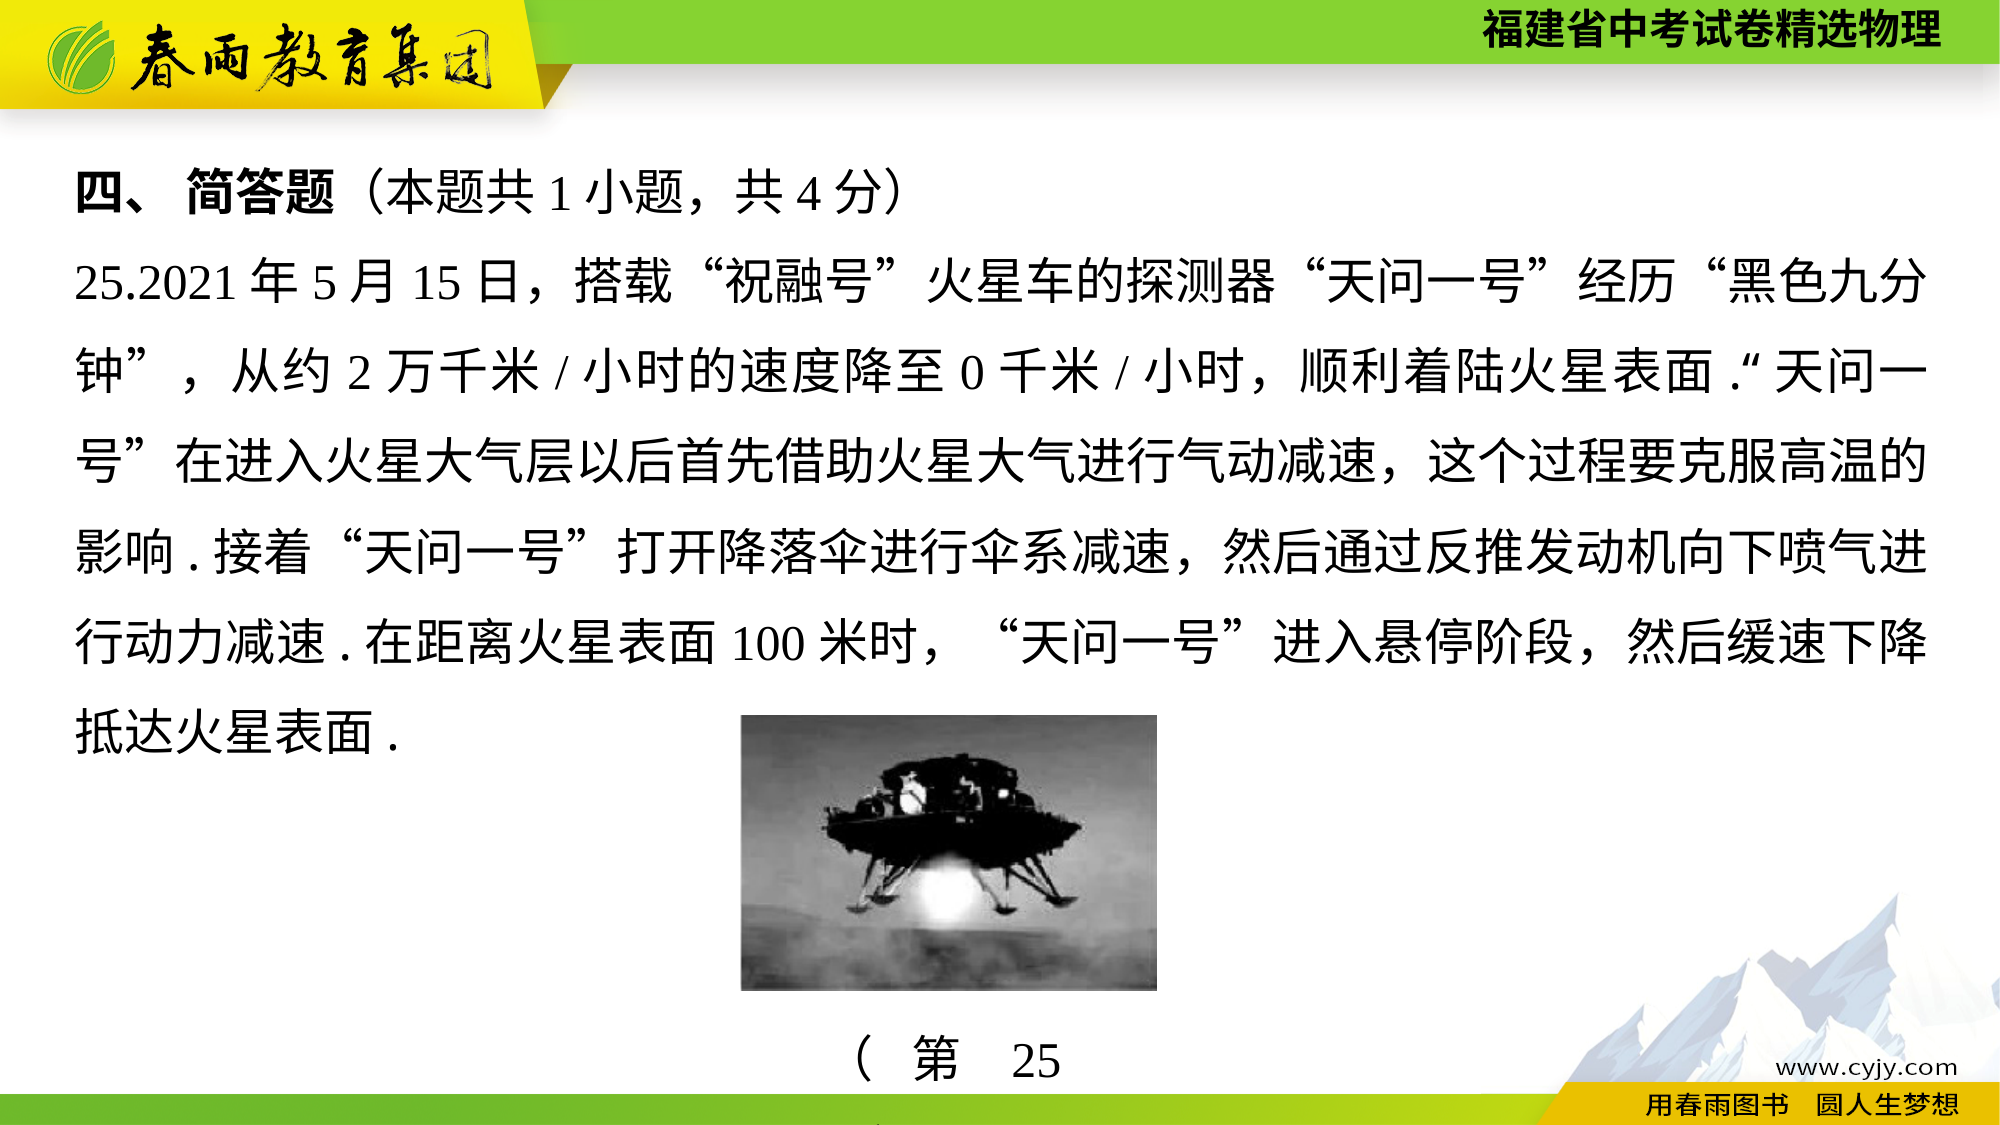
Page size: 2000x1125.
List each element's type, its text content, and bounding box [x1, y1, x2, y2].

text_box （第25题） [808, 999, 1089, 1096]
list 四、 简答题（本题共1小题，共4分） 25.2021年5月15日，搭载“祝融号”火星车的探测器“天问一号”经历“黑色九分钟”，从约2万千米/小时的速度降至0千米/小时，顺利着陆火星表面.“天问一号”在进入火星大气层以后首先借助火星大气进行气动减速，这个过程要克服高温的影响.接着“天问一号”打开降落伞进行伞系减速，然后通过反推发动机向下喷气进行动力减速.在距离火星表面100米时，“天问一号”进入悬停阶段，然后缓速下降抵达火星表面. [59, 122, 1944, 774]
picture [0, 0, 2000, 1125]
